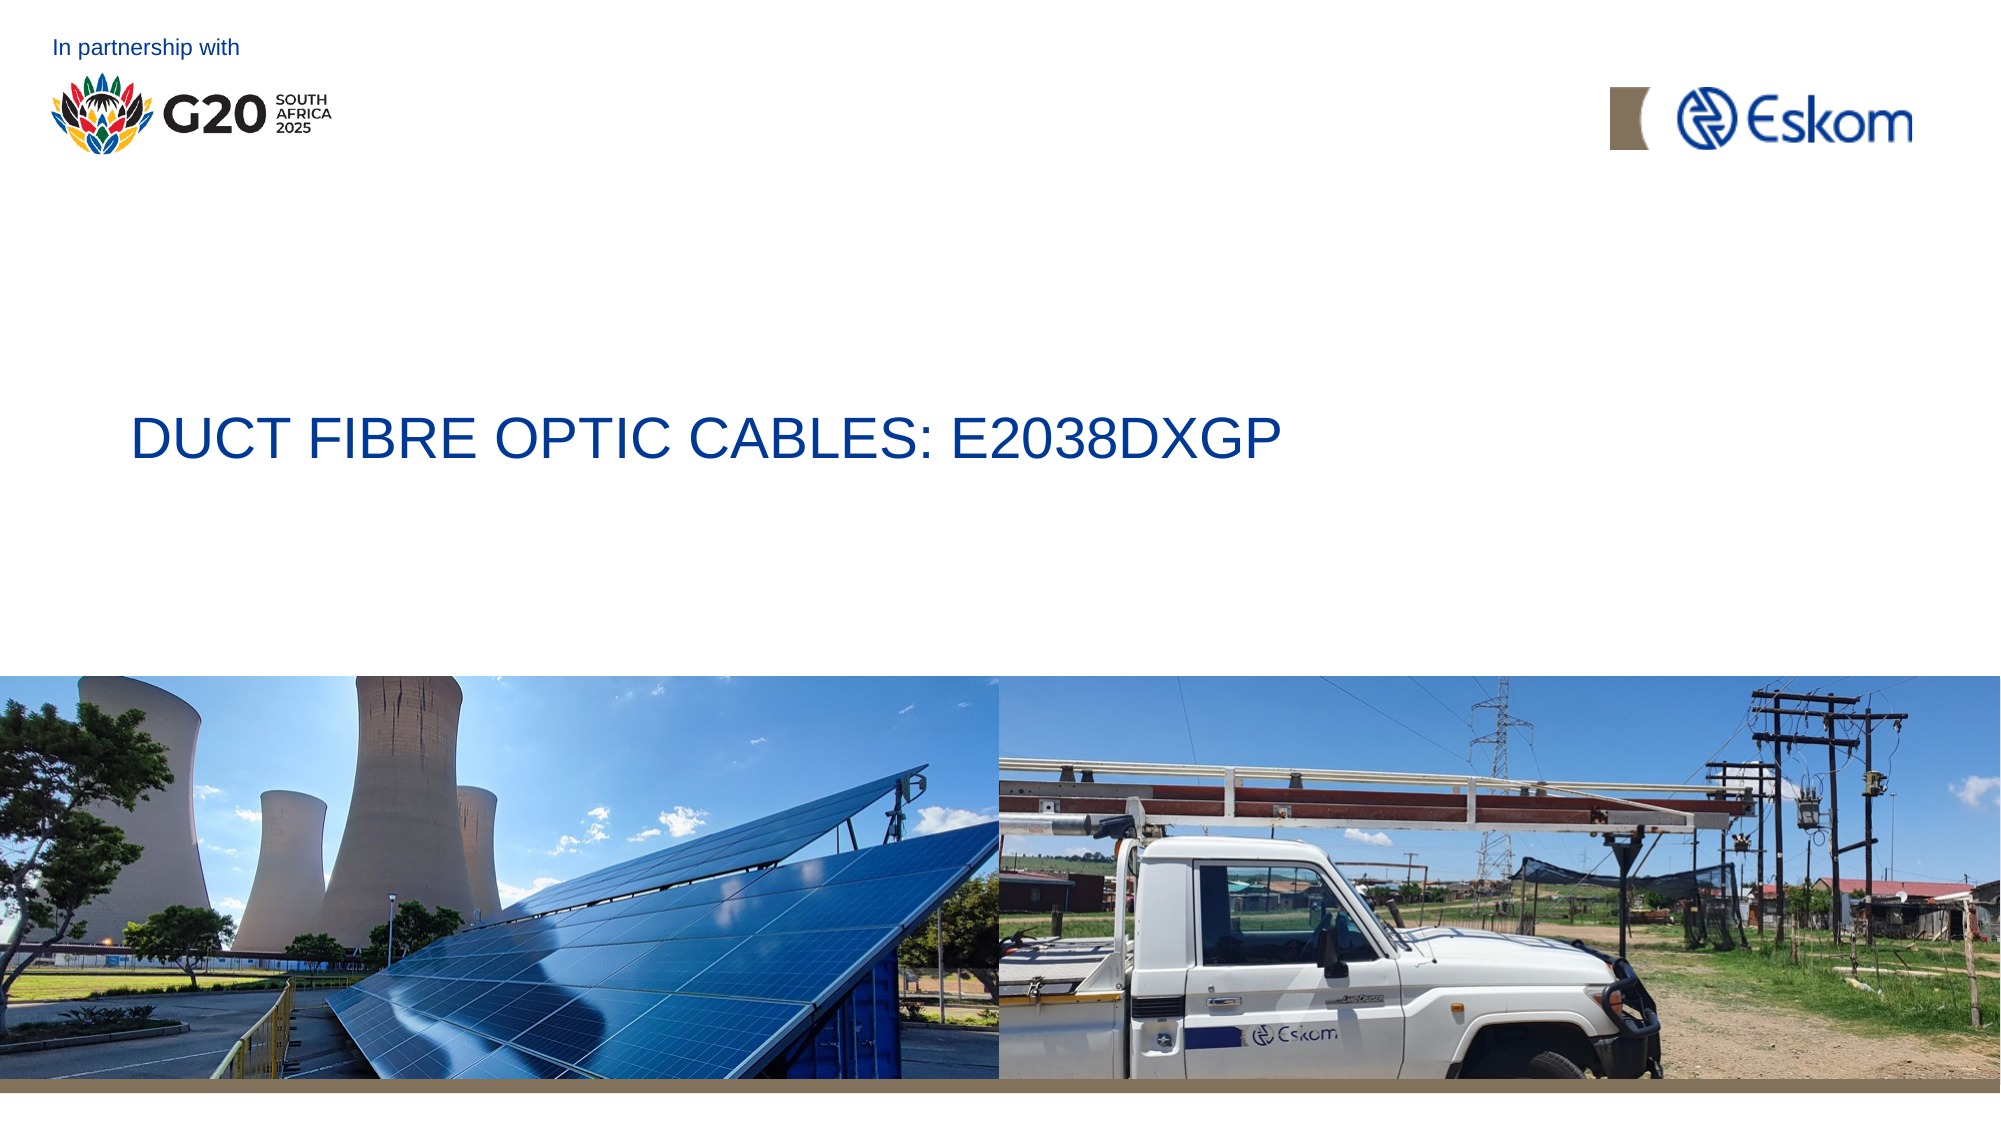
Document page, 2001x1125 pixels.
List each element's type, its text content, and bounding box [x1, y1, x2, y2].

title DUCT FIBRE OPTIC CABLES: E2038DXGP [115, 367, 1586, 479]
picture [0, 676, 2000, 1080]
picture [50, 72, 337, 155]
